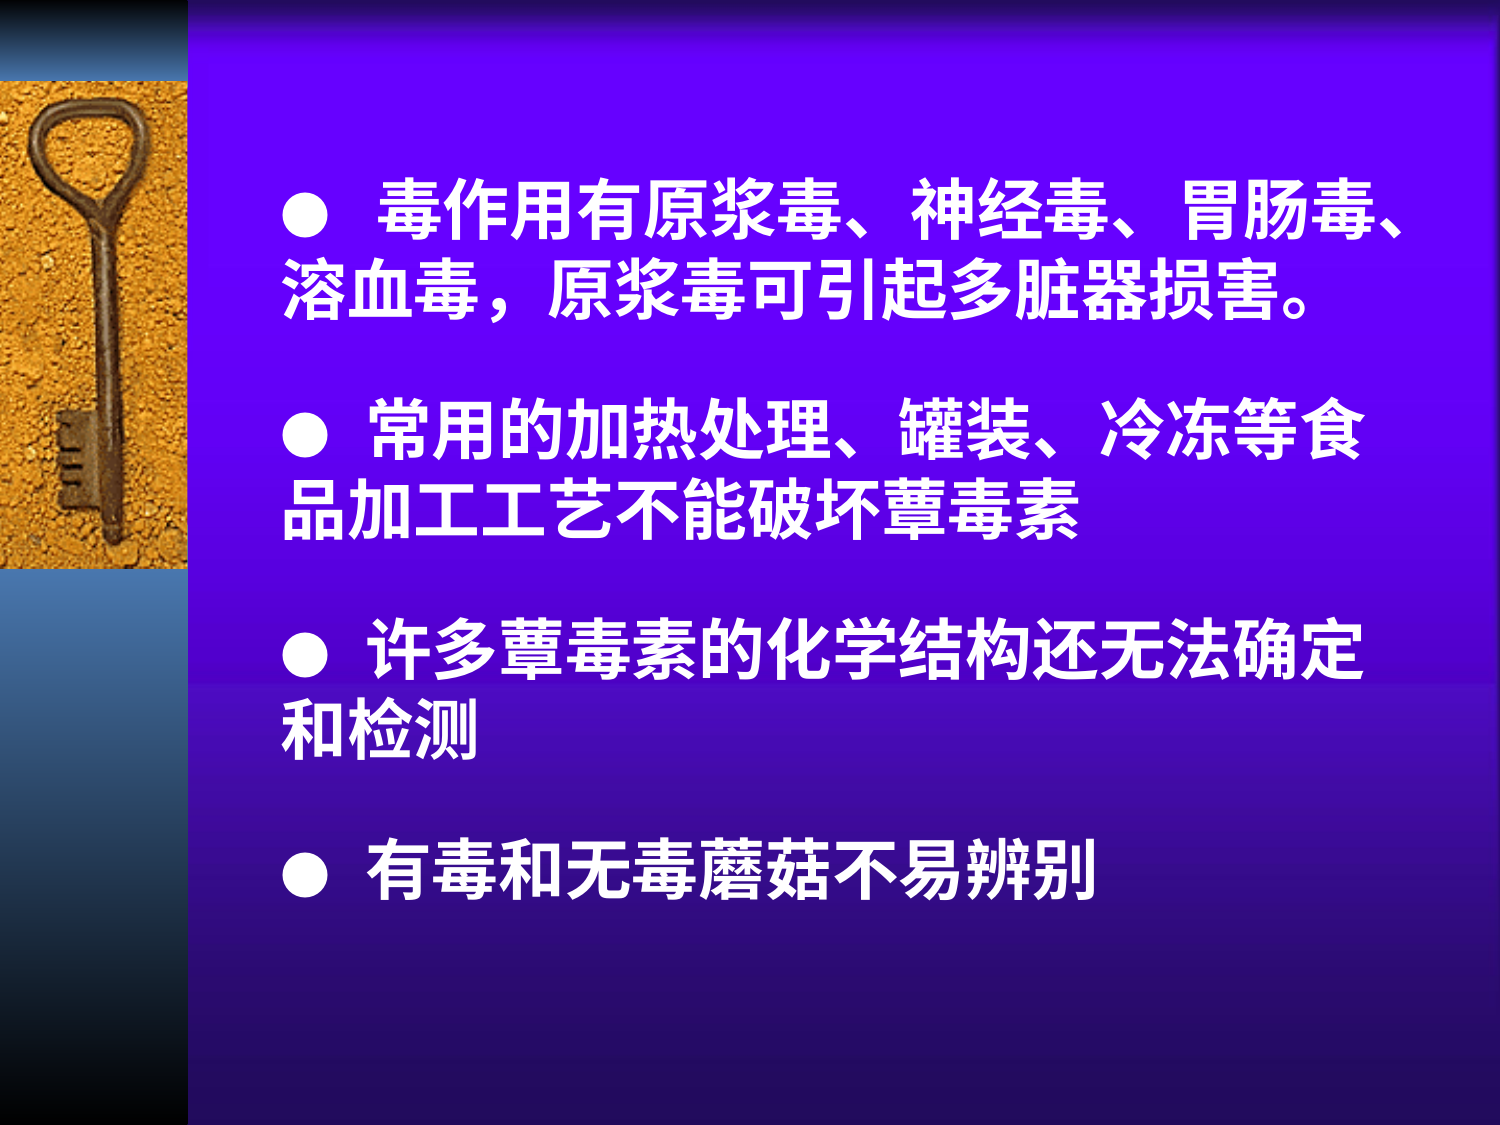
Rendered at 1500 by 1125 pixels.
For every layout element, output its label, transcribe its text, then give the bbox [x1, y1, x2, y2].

picture [0, 0, 1500, 1125]
text_box ● 毒作用有原浆毒、神经毒、胃肠毒、溶血毒，原浆毒可引起多脏器损害。 ● 常用的加热处理、罐装、冷冻等食品加工工艺不能破坏蕈毒素 ● 许多蕈毒素的化学结构还无法确定和检测 ● 有毒和无毒蘑菇不易辨别 [265, 160, 1425, 976]
